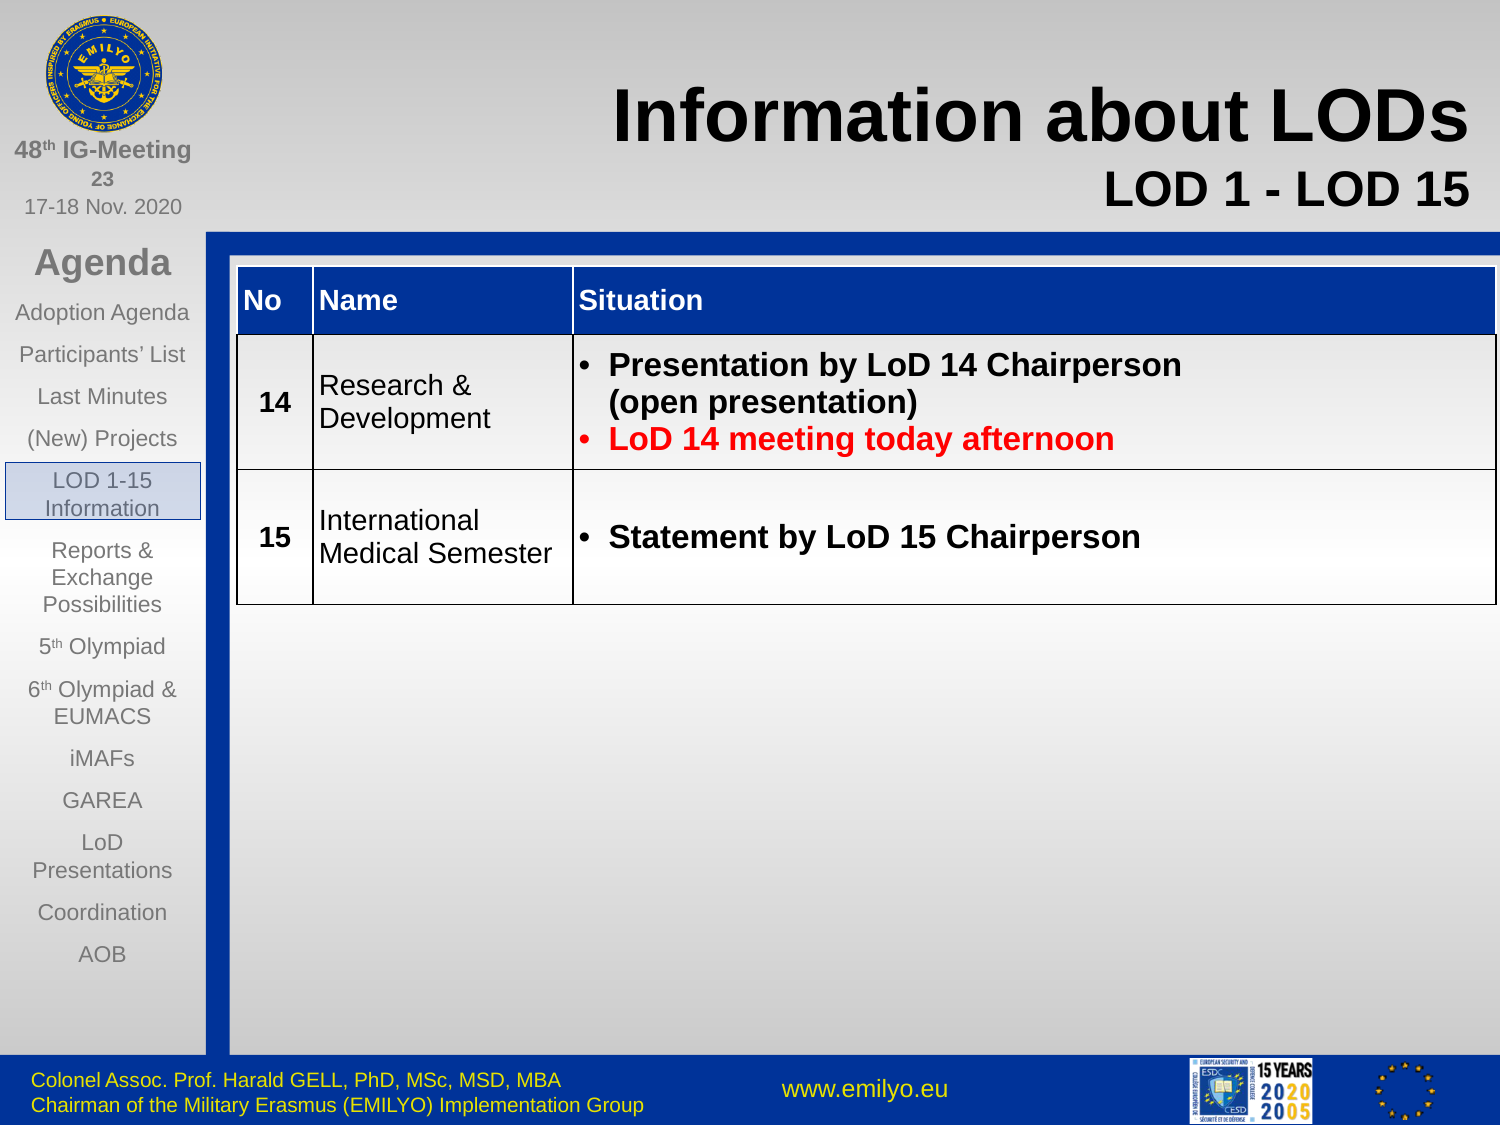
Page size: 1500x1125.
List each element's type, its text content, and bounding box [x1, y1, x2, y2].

title Information about LODs LOD 1 - LOD 15 [207, 28, 1471, 217]
table_header Situation [574, 267, 1495, 334]
text_box [5, 462, 201, 520]
table_cell Statement by LoD 15 Chairperson [574, 470, 1495, 604]
table_cell 14 [238, 335, 312, 469]
table_header No [238, 267, 312, 334]
picture [1189, 1058, 1313, 1124]
table_cell International Medical Semester [314, 470, 572, 604]
table_header Name [314, 267, 572, 334]
picture [45, 14, 163, 133]
picture [1374, 1060, 1435, 1120]
table_cell 15 [238, 470, 312, 604]
table_cell Research & Development [314, 335, 572, 469]
table_cell Presentation by LoD 14 Chairperson (open presentation) LoD 14 meeting today afternoon [574, 335, 1495, 469]
